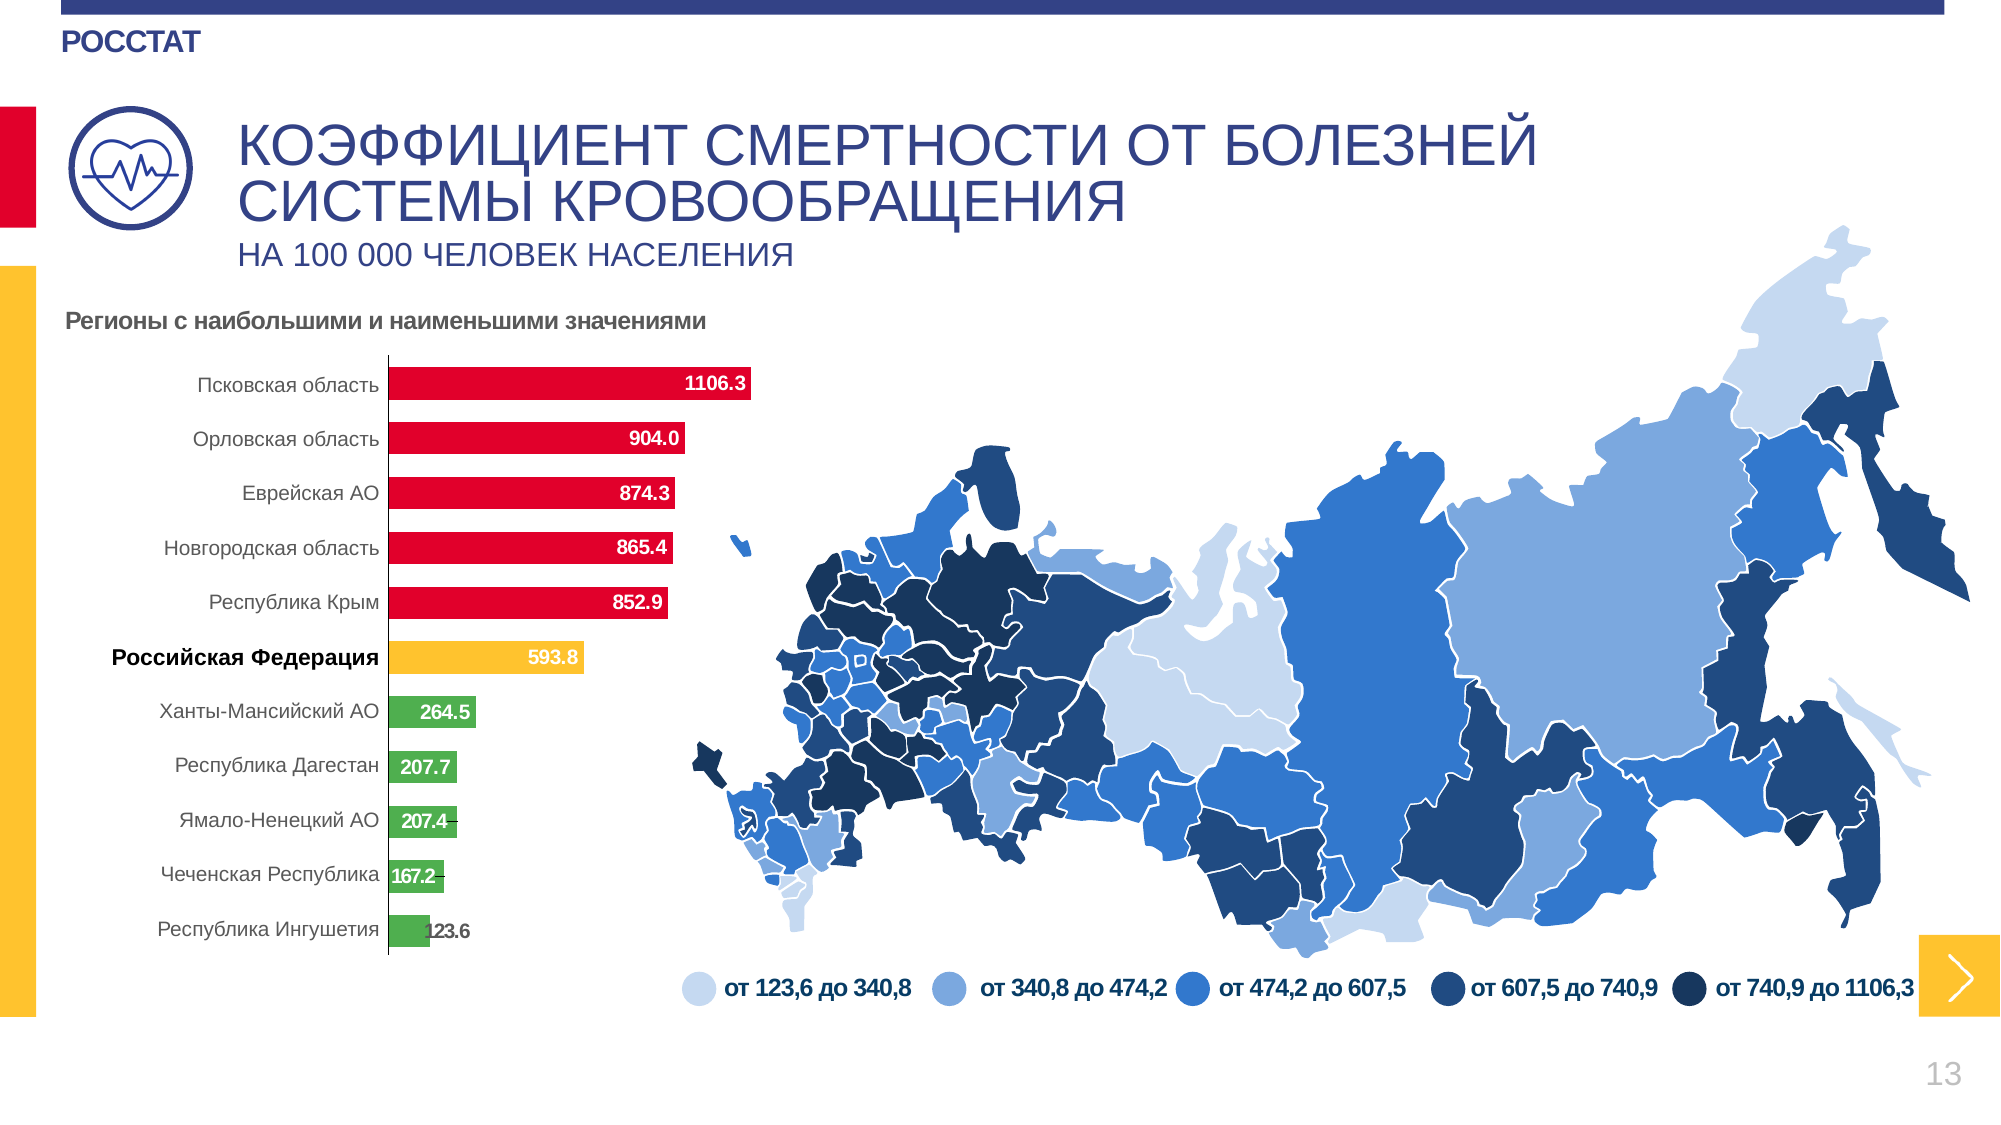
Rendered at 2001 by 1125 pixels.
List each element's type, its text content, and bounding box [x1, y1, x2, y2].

table_cell Еврейская АО [91, 466, 359, 520]
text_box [681, 963, 928, 1010]
table_cell Ханты-Мансийский АО [91, 683, 359, 738]
table_cell Российская Федерация [91, 629, 359, 683]
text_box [1672, 963, 1918, 1010]
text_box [1918, 934, 2000, 1017]
table_cell Республика Крым [91, 575, 359, 629]
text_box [932, 963, 1175, 1010]
slide_number 13 [1527, 1042, 1978, 1103]
text_box Регионы с наибольшими и наименьшими значениями [50, 297, 692, 342]
table_cell Республика Ингушетия [91, 901, 359, 955]
table_header Псковская область [91, 357, 359, 411]
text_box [1175, 963, 1422, 1010]
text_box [1431, 963, 1672, 1010]
chart [359, 333, 848, 982]
table_cell Чеченская Республика [91, 846, 359, 901]
list КОЭФФИЦИЕНТ СМЕРТНОСТИ ОТ БОЛЕЗНЕЙ СИСТЕМЫ КРОВООБРАЩЕНИЯ НА 100 000 ЧЕЛОВЕК НАСЕЛЕНИЯ [222, 113, 1828, 238]
table_cell Республика Дагестан [91, 738, 359, 792]
table_cell Орловская область [91, 411, 359, 466]
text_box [692, 224, 1971, 959]
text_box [71, 109, 190, 228]
table_cell Ямало-Ненецкий АО [91, 792, 359, 846]
table_cell Новгородская область [91, 520, 359, 575]
